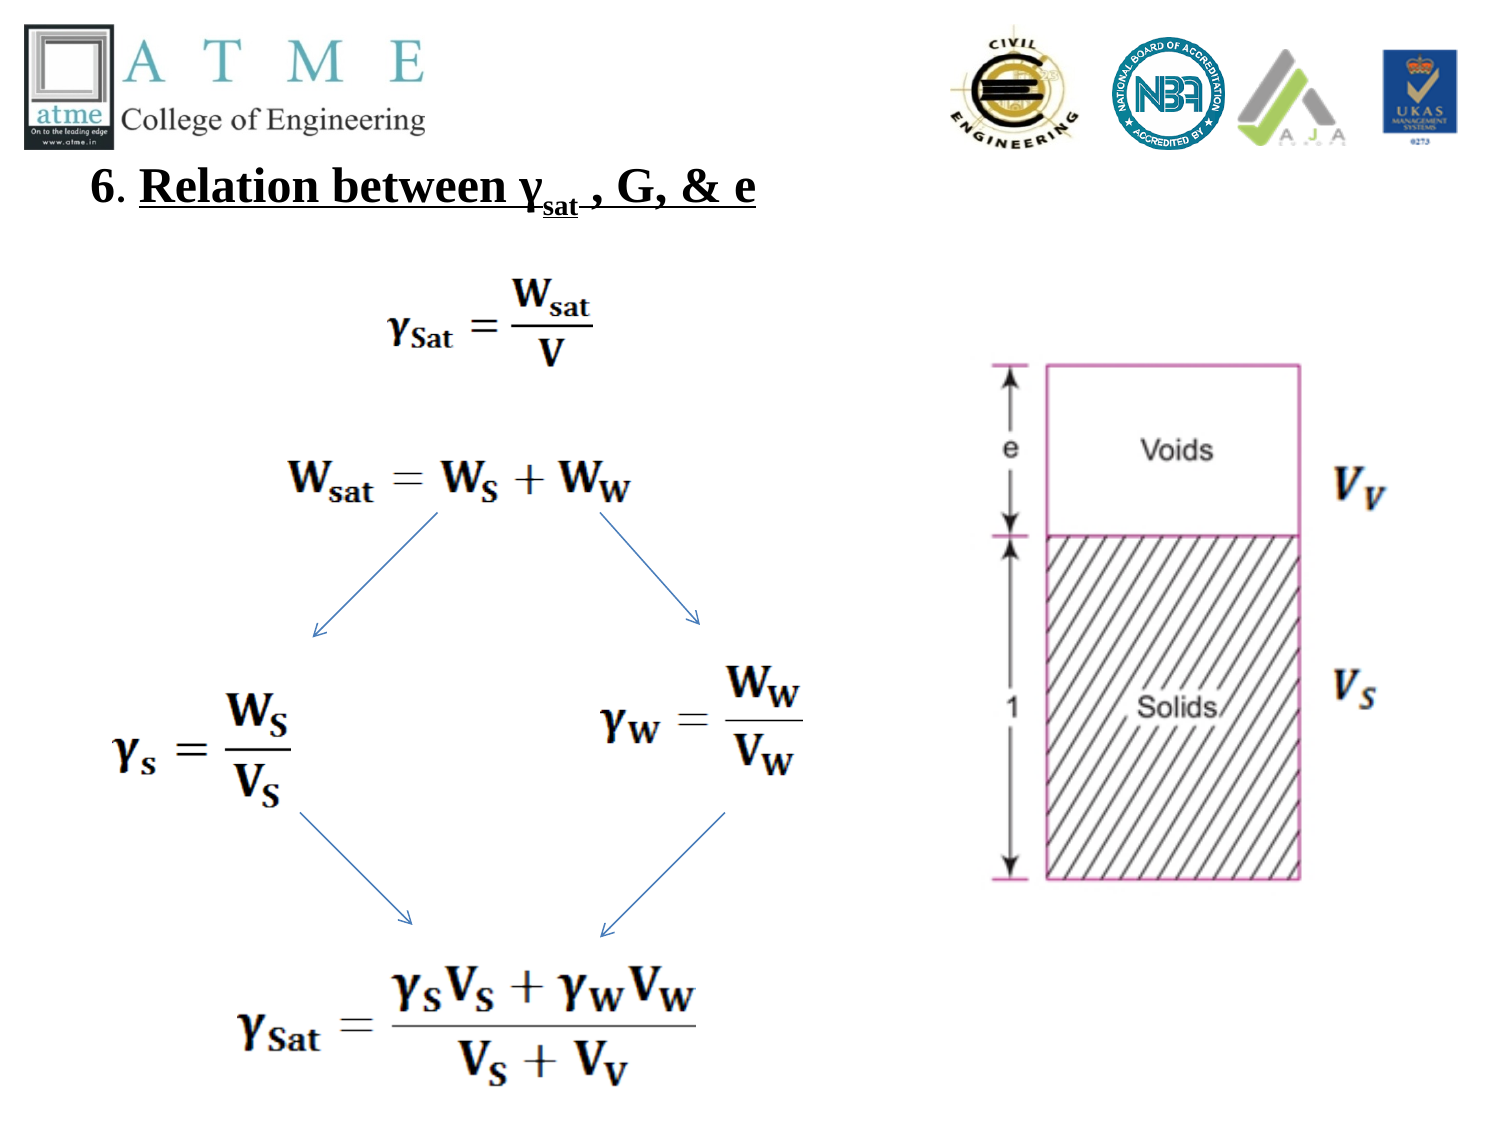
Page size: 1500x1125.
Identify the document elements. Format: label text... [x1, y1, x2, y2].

picture [1112, 37, 1205, 75]
picture [387, 274, 593, 376]
picture [112, 687, 291, 820]
list 6. Relation between γsat , G, & e [75, 75, 1425, 1088]
picture [1237, 49, 1458, 146]
picture [24, 24, 425, 150]
picture [287, 449, 634, 513]
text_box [312, 512, 438, 638]
table_cell Extra quick [284, 452, 708, 645]
picture [237, 962, 697, 1101]
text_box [599, 812, 726, 938]
picture [1179, 37, 1225, 75]
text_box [299, 812, 413, 926]
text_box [593, 518, 707, 619]
picture [599, 662, 803, 788]
picture [950, 24, 1080, 75]
picture [937, 337, 1407, 912]
